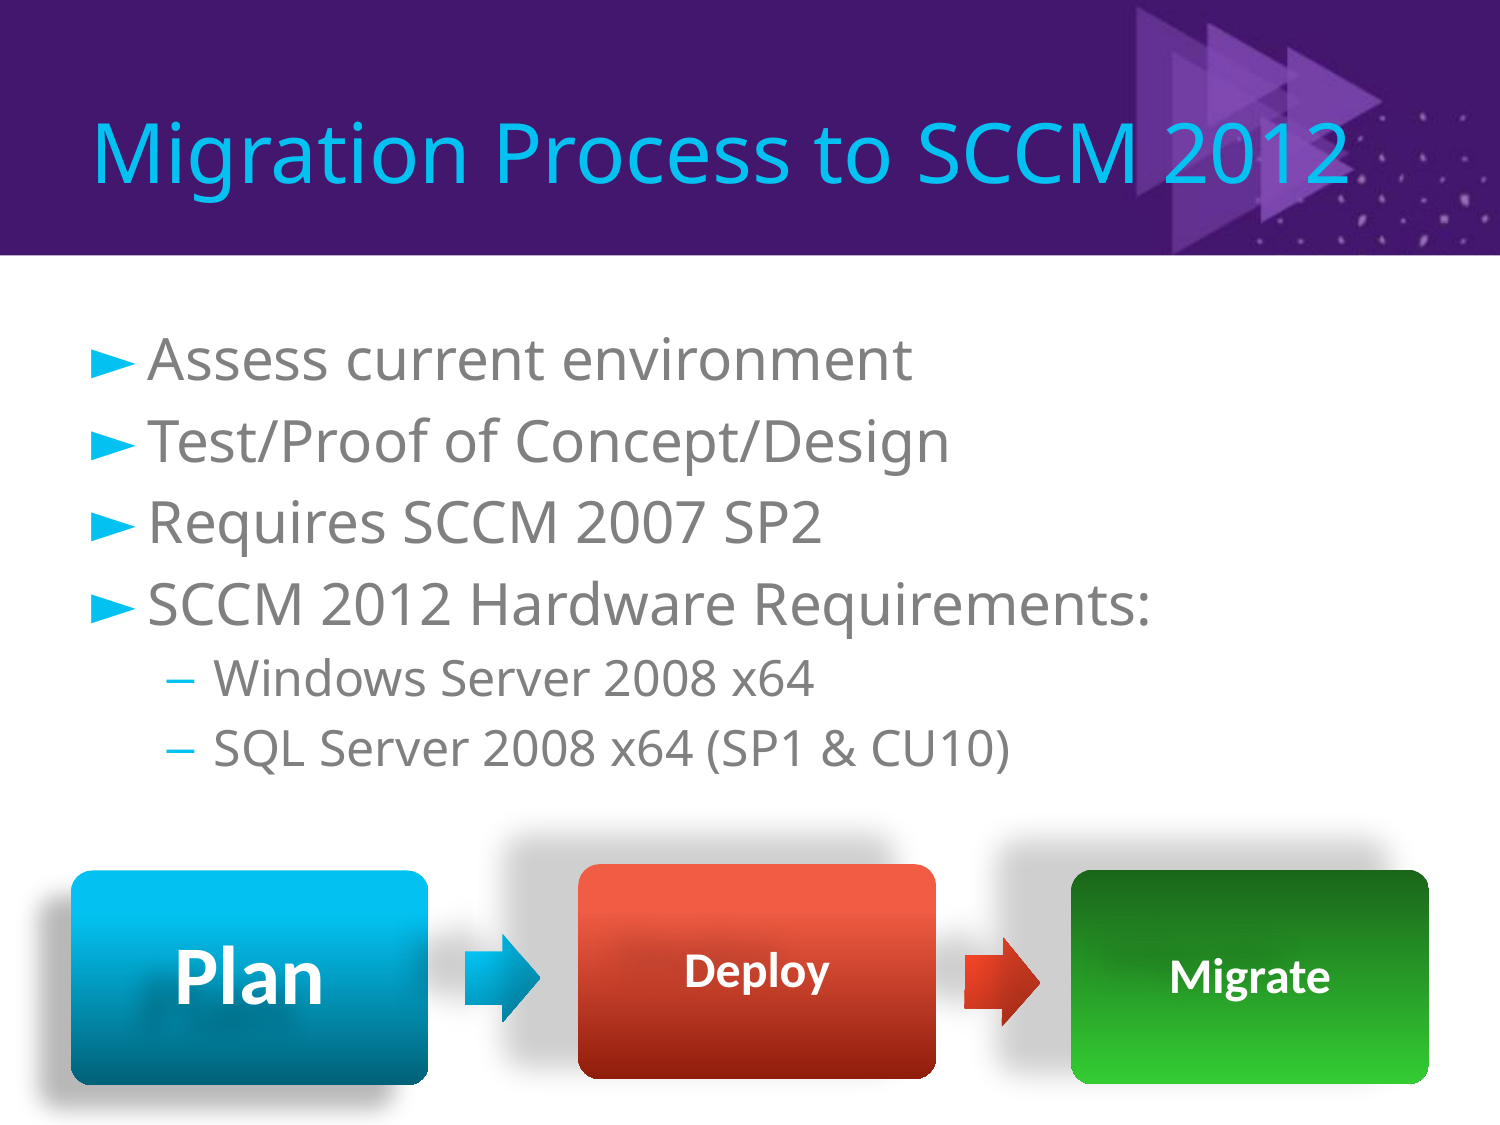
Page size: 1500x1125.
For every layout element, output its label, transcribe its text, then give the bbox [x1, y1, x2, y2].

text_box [577, 863, 937, 1080]
title Migration Process to SCCM 2012 [75, 56, 1425, 244]
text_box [464, 933, 541, 1023]
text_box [964, 937, 1041, 1027]
picture [0, 0, 1500, 255]
list Assess current environment Test/Proof of Concept/Design Requires SCCM 2007 SP2 SCCM 2012 Hardware Requirements: Windows Server 2008 x64 SQL Server 2008 x64 (SP1 & CU10) [76, 314, 1427, 835]
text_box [1070, 869, 1430, 1085]
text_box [70, 870, 429, 1086]
